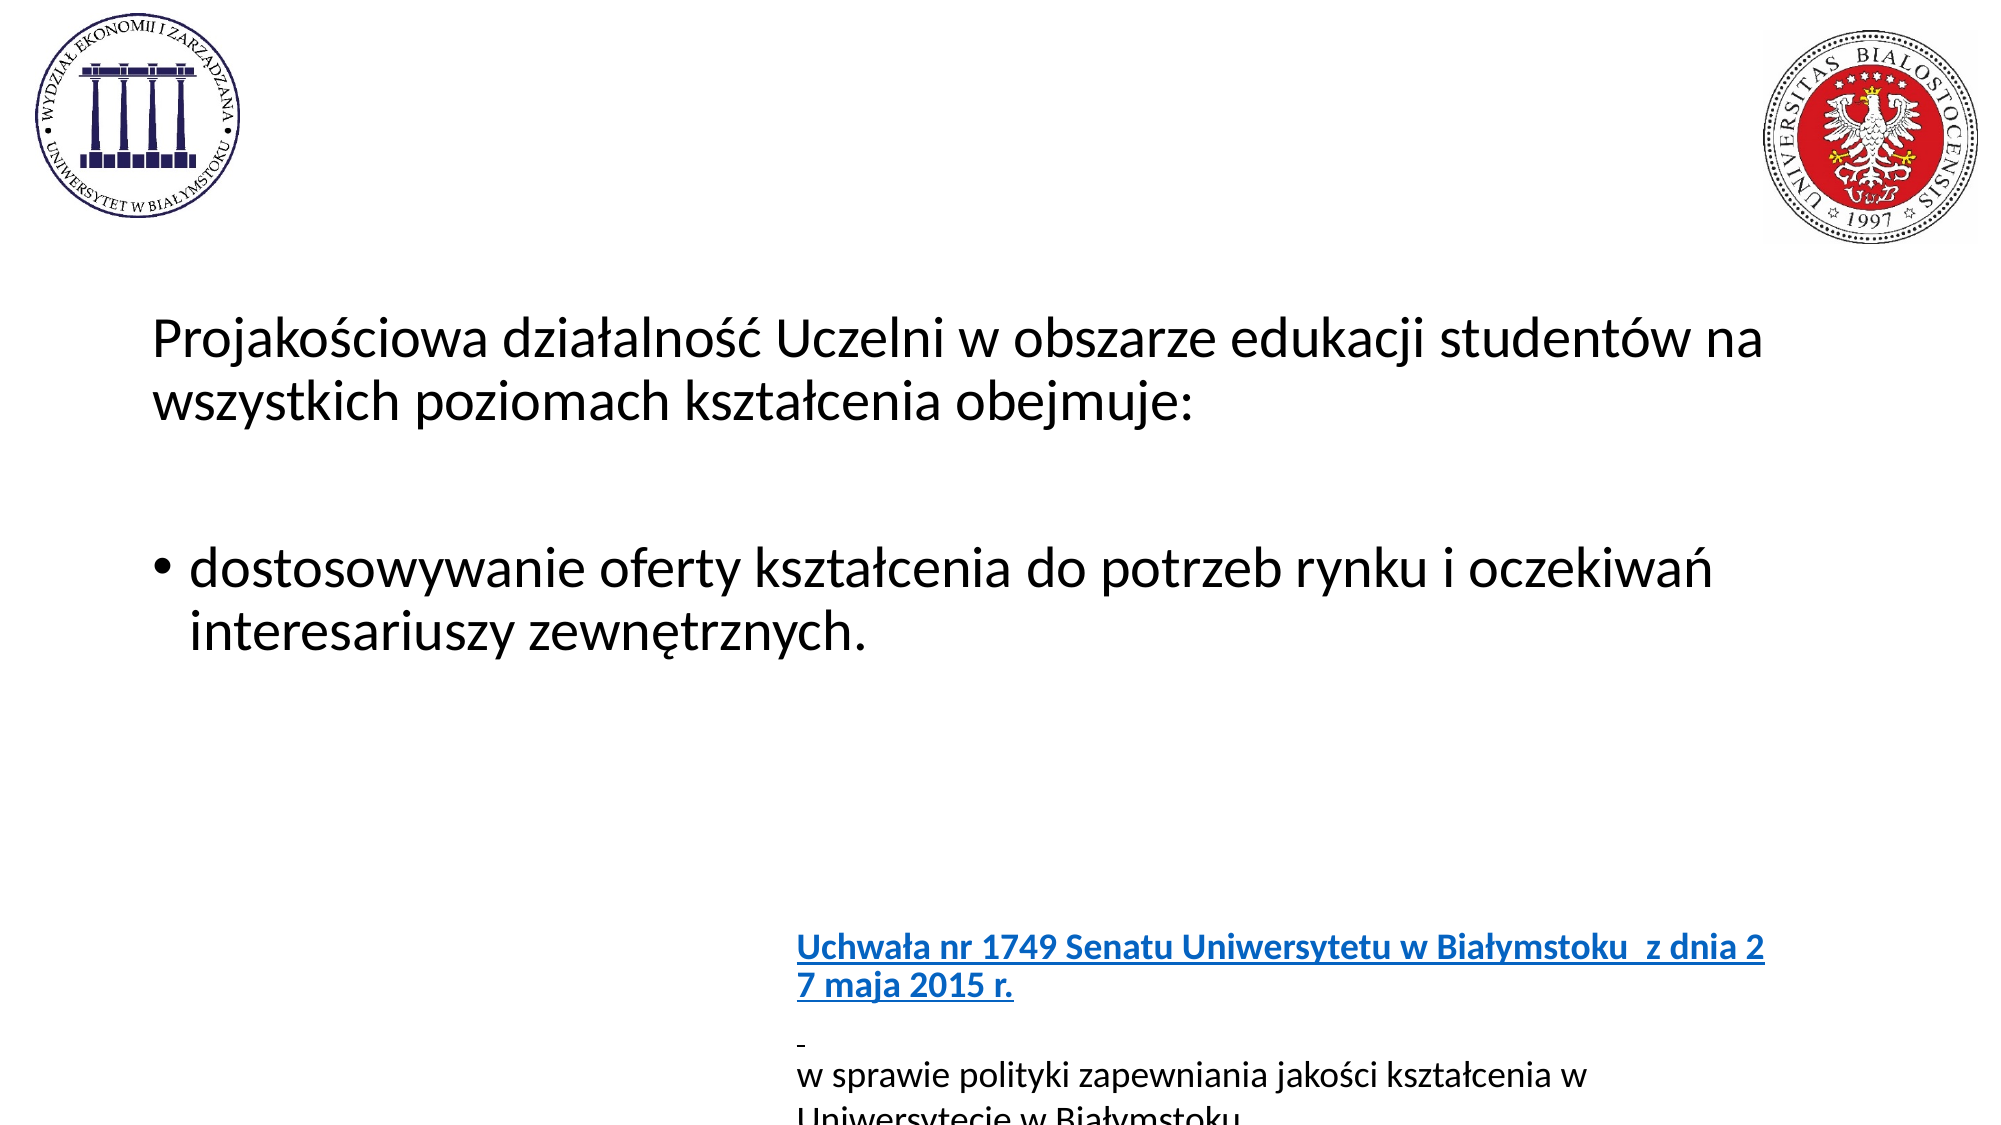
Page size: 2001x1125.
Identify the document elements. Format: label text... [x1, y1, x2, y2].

list Projakościowa działalność Uczelni w obszarze edukacji studentów na wszystkich poziomach kształcenia obejmuje: dostosowywanie oferty kształcenia do potrzeb rynku i oczekiwań interesariuszy zewnętrznych. [137, 299, 1863, 1014]
picture [35, 13, 240, 218]
text_box Uchwała nr 1749 Senatu Uniwersytetu w Białymstoku z dnia 27 maja 2015 r. w sprawie polityki zapewniania jakości kształcenia w Uniwersytecie w Białymstoku [781, 914, 1782, 1110]
picture [1763, 30, 1978, 245]
